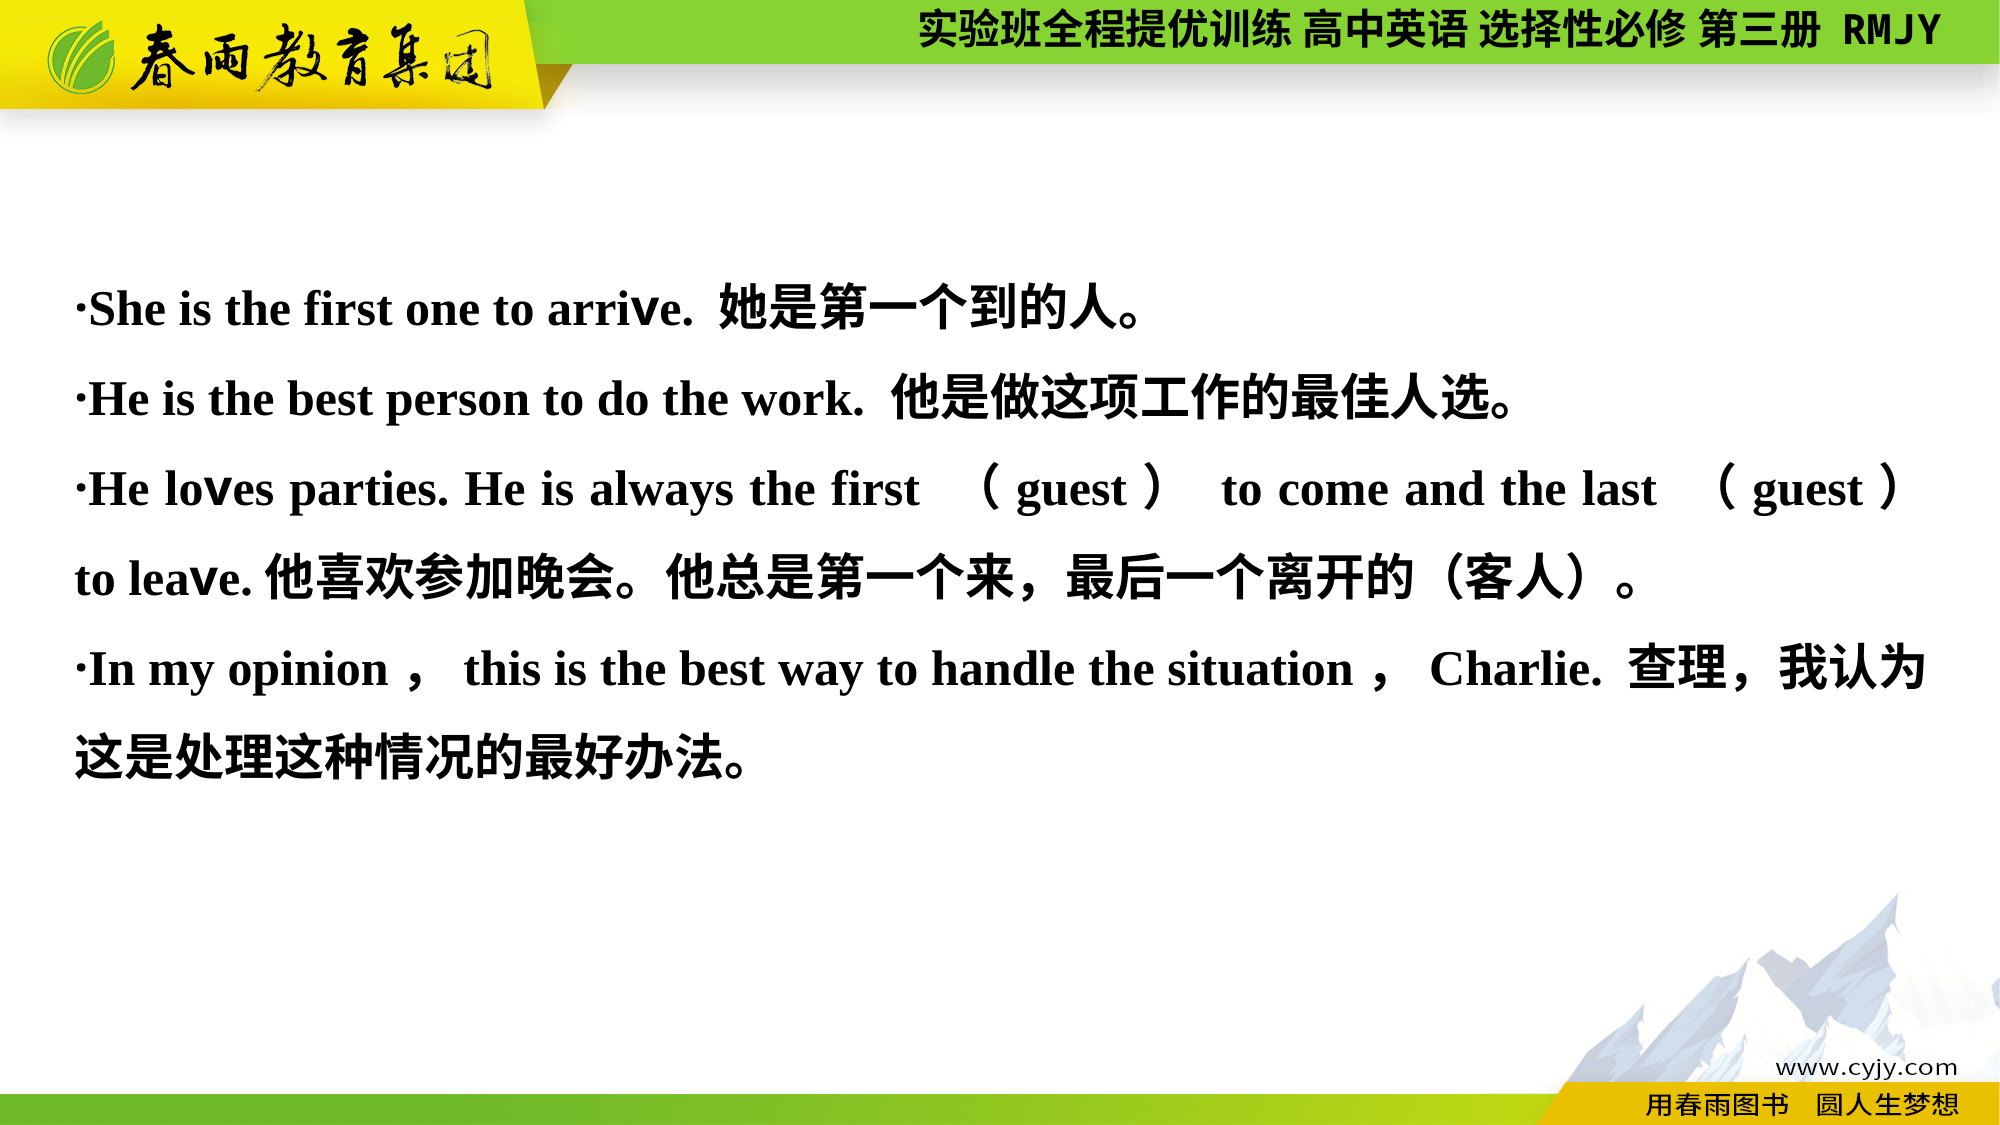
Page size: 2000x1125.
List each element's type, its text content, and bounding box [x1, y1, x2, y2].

list ·She is the first one to arrive. 她是第一个到的人。 ·He is the best person to do the work. 他是做这项工作的最佳人选。 ·He loves parties. He is always the first （guest） to come and the last （guest） to leave.他喜欢参加晚会。他总是第一个来，最后一个离开的（客人）。 ·In my opinion，this is the best way to handle the situation，Charlie. 查理，我认为这是处理这种情况的最好办法。 [59, 238, 1944, 799]
picture [0, 0, 2000, 1125]
